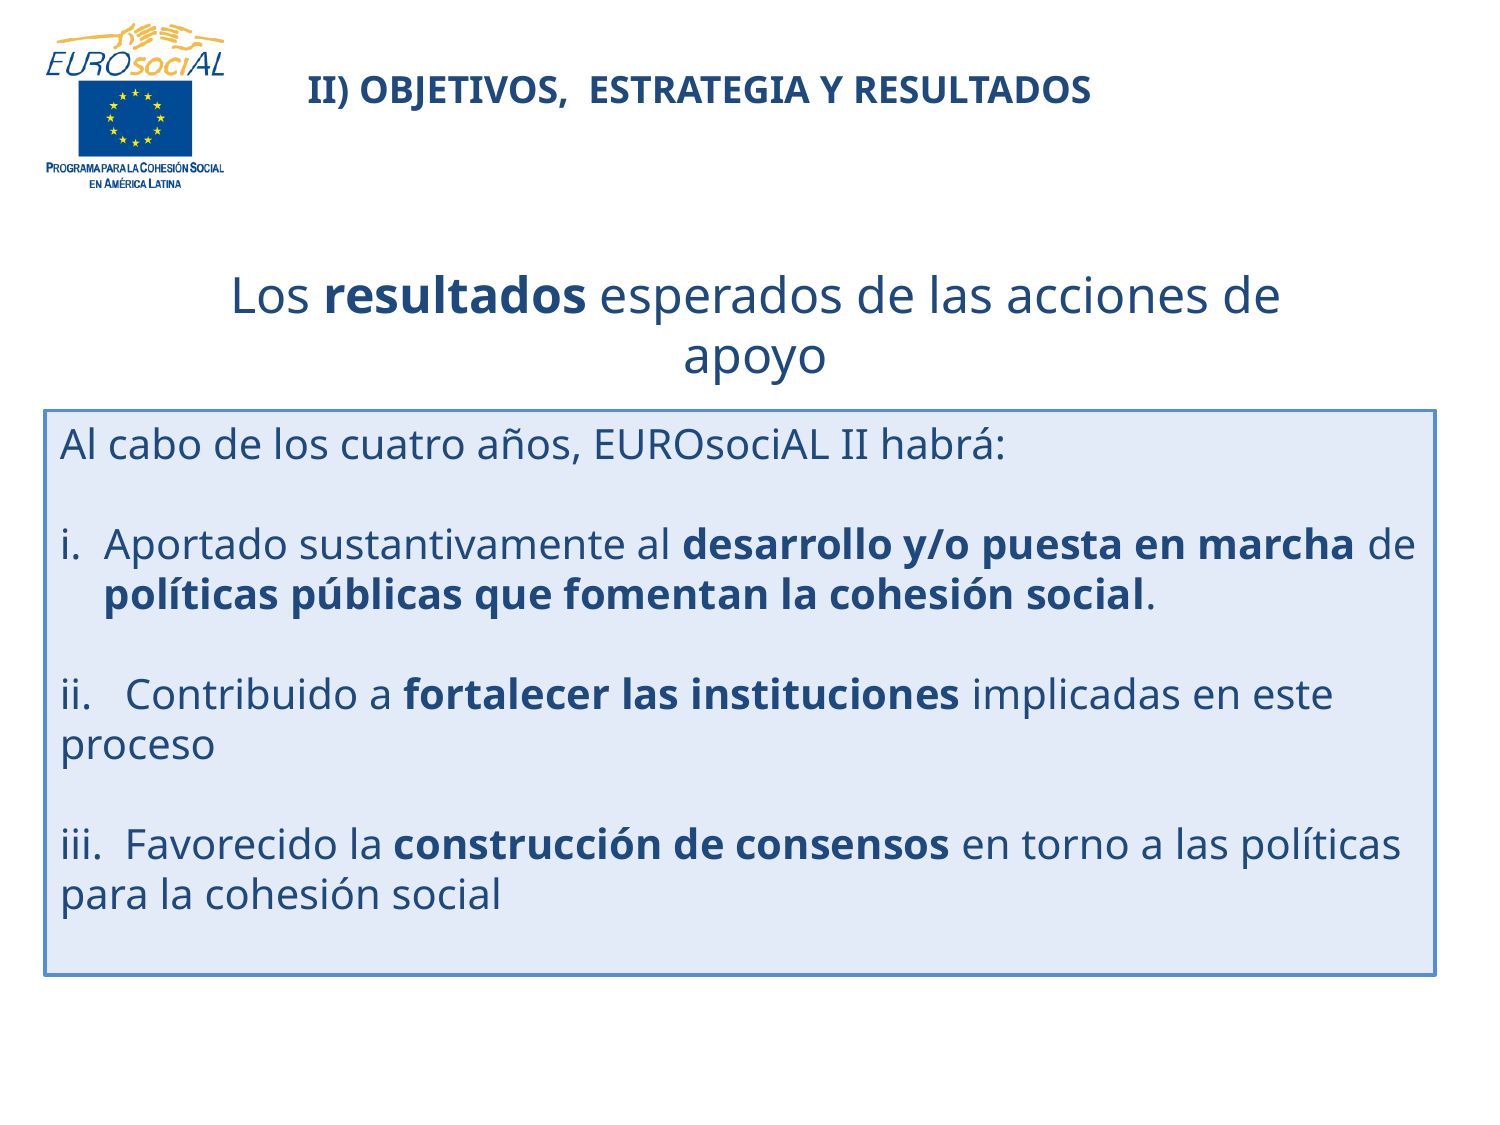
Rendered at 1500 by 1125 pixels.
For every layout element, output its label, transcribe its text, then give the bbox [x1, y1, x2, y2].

text_box Al cabo de los cuatro años, EUROsociAL II habrá: Aportado sustantivamente al desarrollo y/o puesta en marcha de políticas públicas que fomentan la cohesión social. ii. Contribuido a fortalecer las instituciones implicadas en este proceso iii. Favorecido la construcción de consensos en torno a las políticas para la cohesión social [45, 410, 1436, 976]
text_box Los resultados esperados de las acciones de apoyo [163, 256, 1348, 392]
text_box II) OBJETIVOS, ESTRATEGIA Y RESULTADOS [292, 58, 1313, 119]
picture [46, 23, 224, 188]
